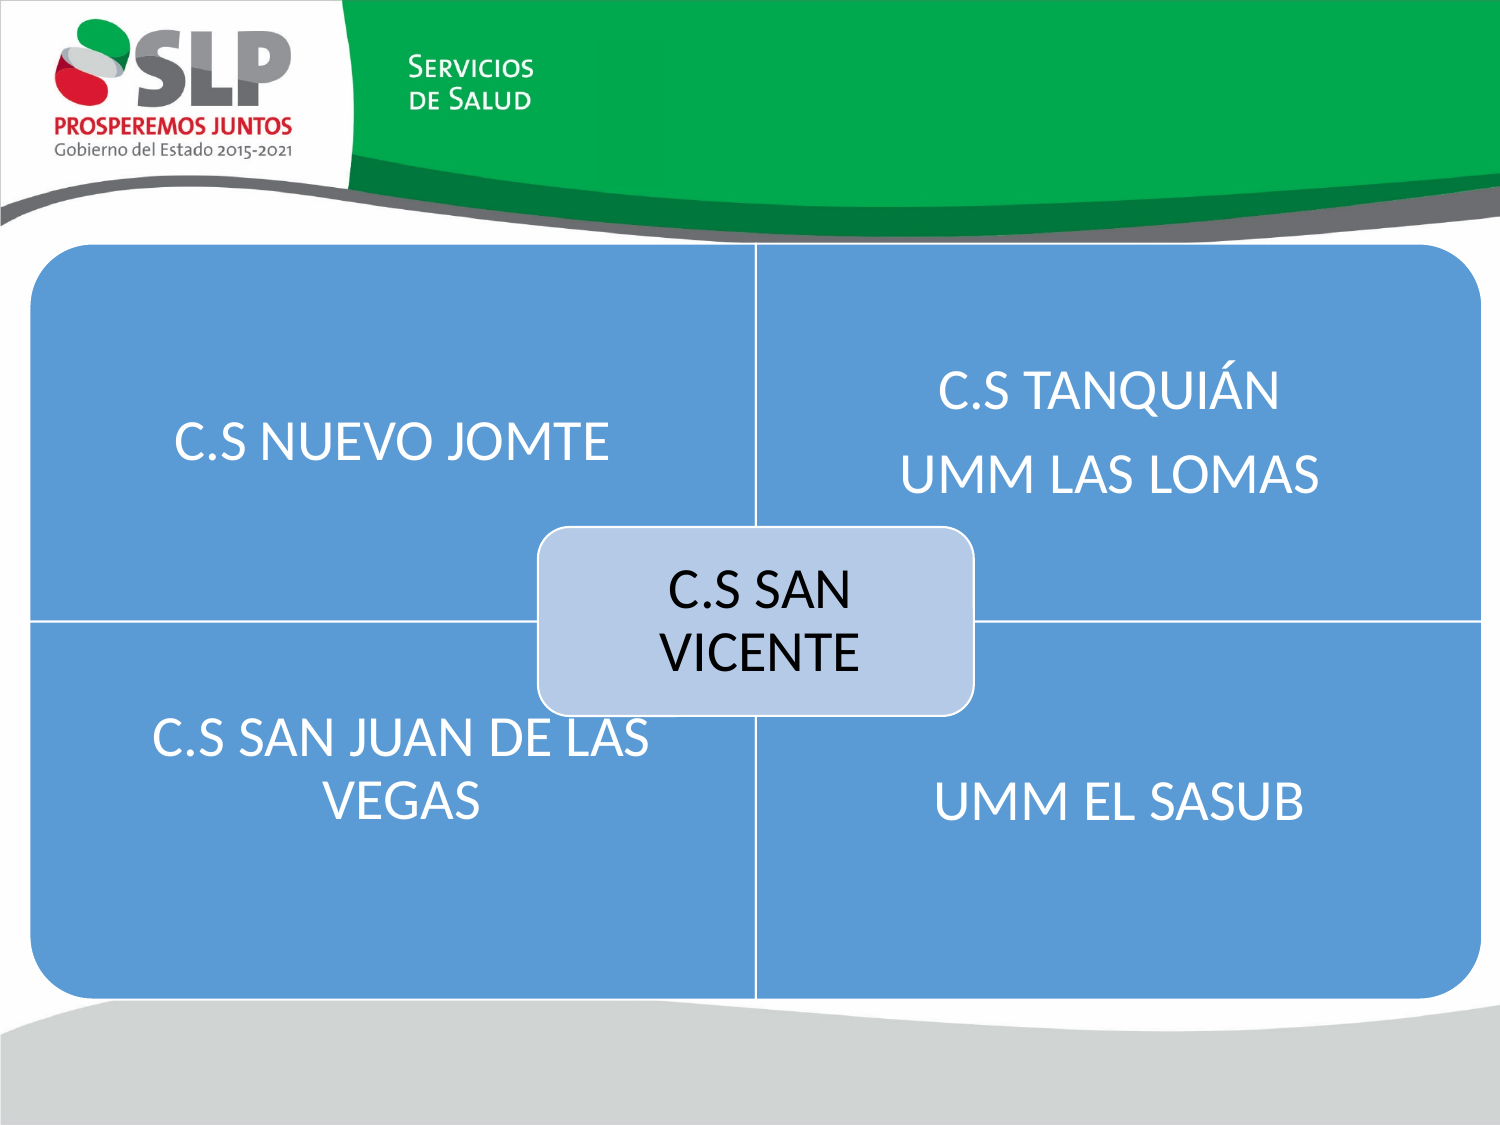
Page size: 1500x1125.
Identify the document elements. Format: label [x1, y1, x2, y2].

picture [0, 0, 1500, 1125]
list [29, 243, 1483, 1000]
